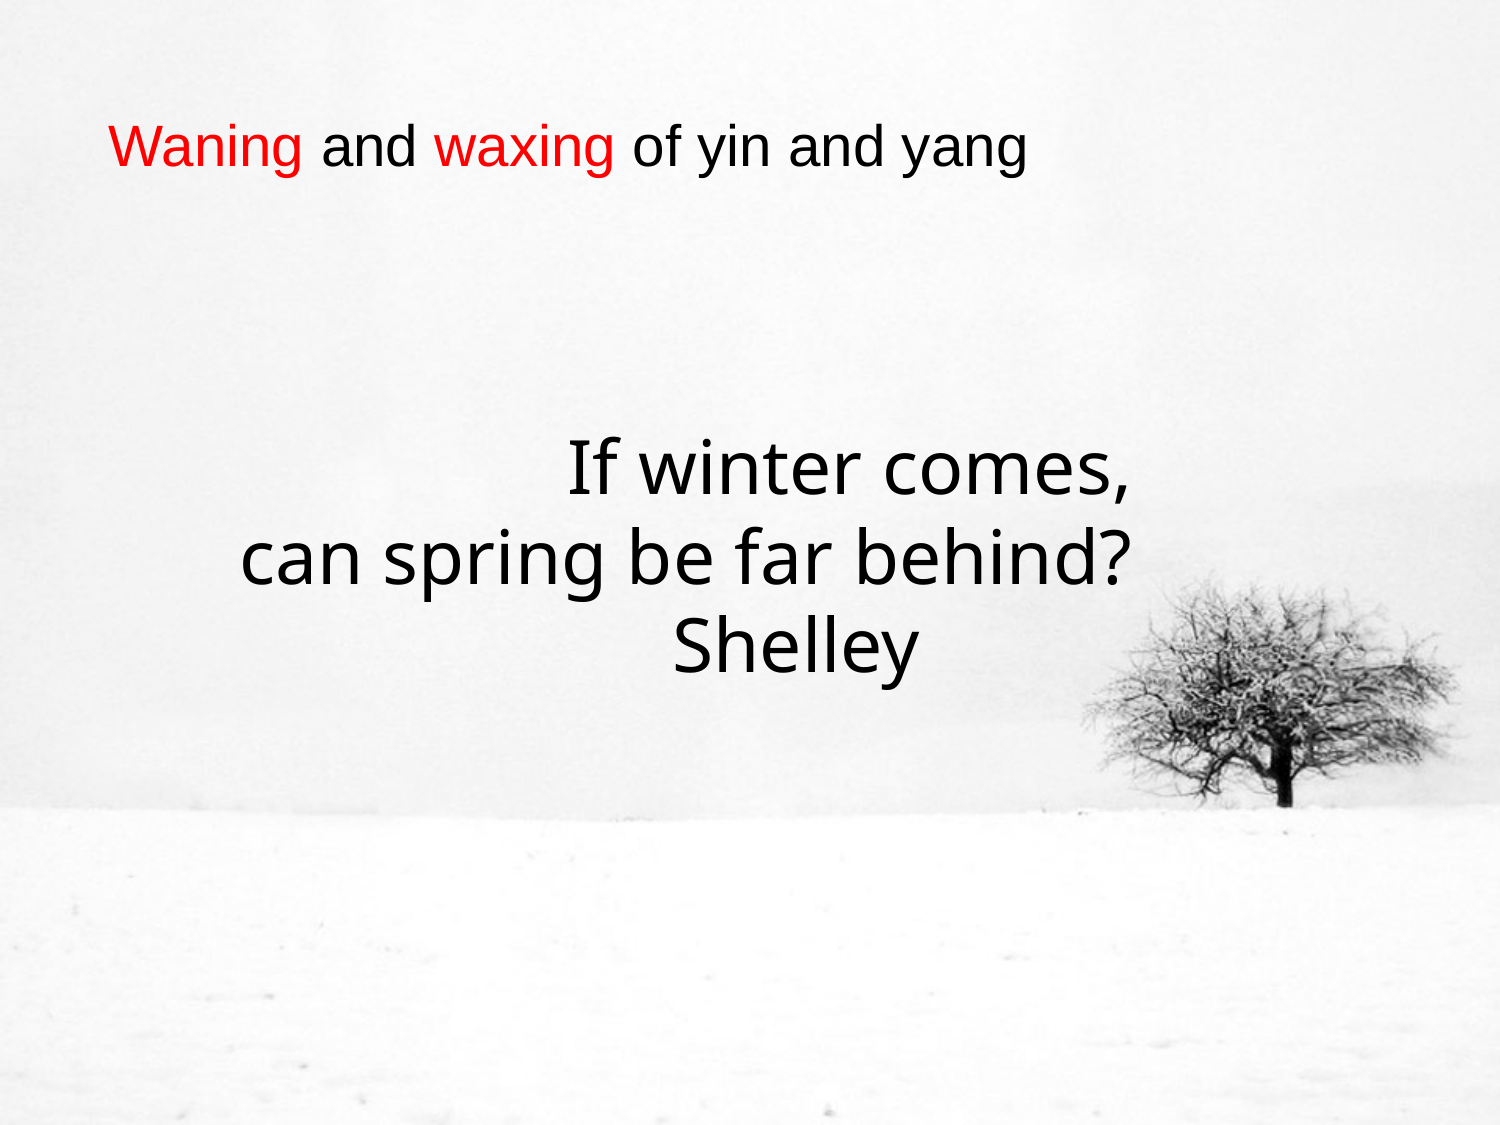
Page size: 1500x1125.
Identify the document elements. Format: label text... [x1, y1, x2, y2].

picture [0, 0, 1500, 1125]
text_box Waning and waxing of yin and yang [94, 100, 1061, 186]
text_box Shelley [646, 590, 935, 695]
text_box If winter comes, can spring be far behind? [224, 412, 1167, 607]
